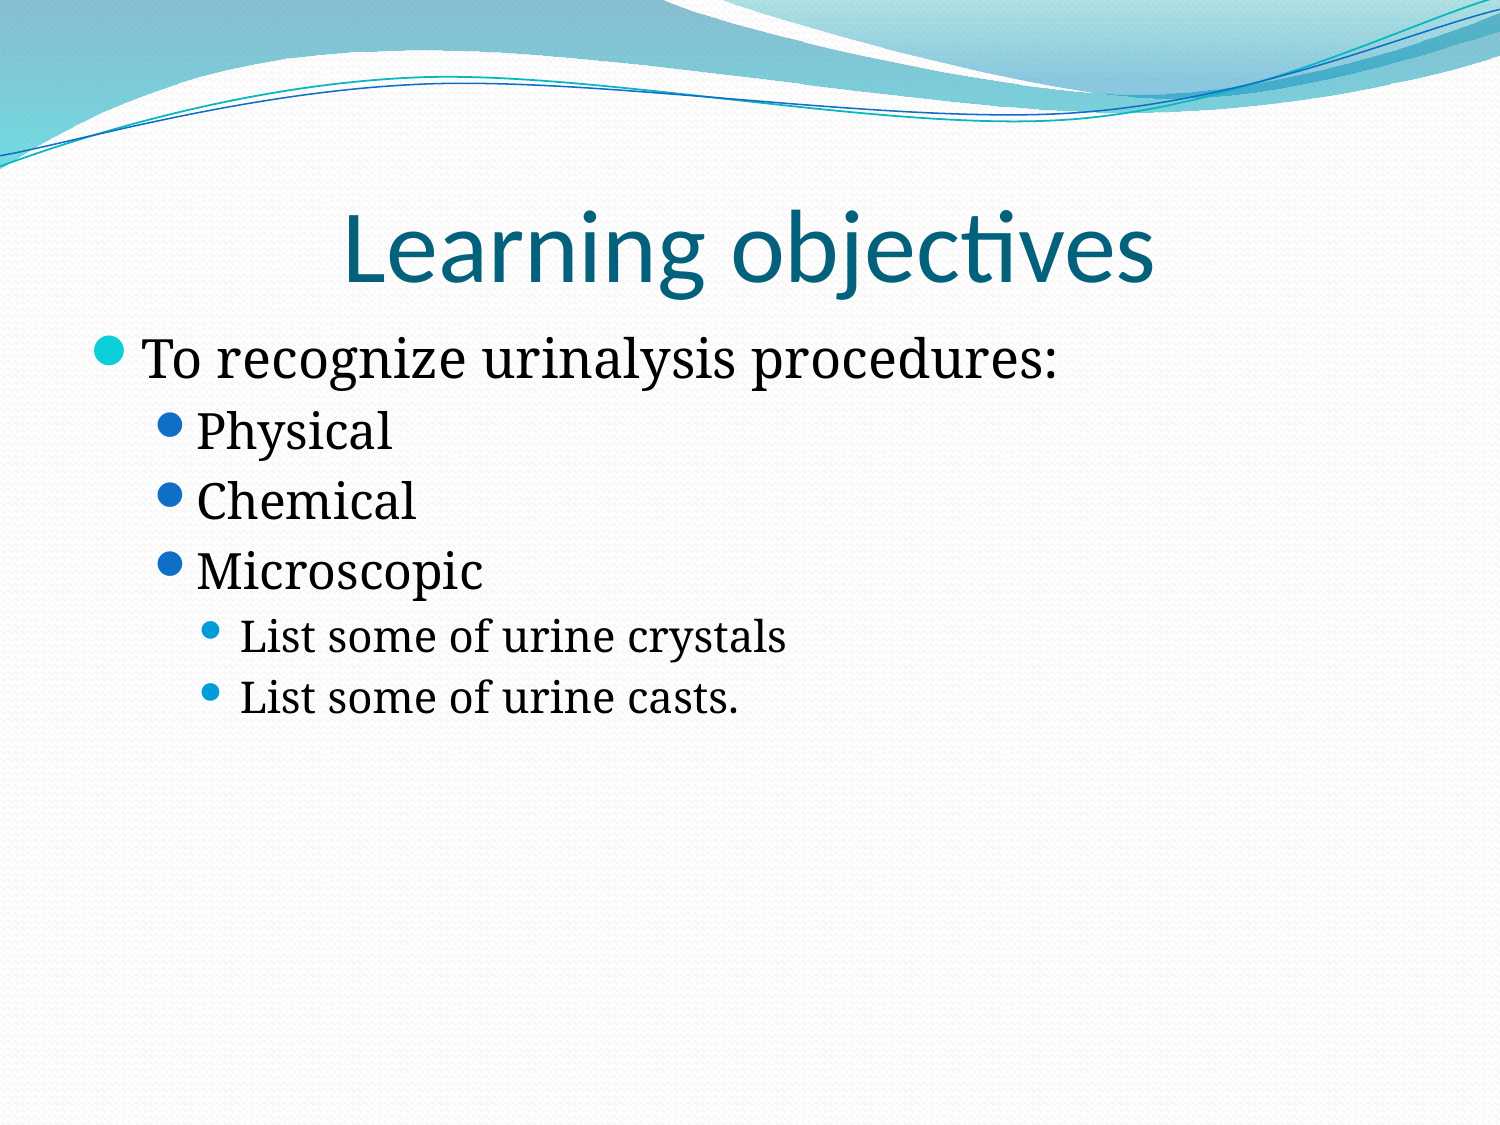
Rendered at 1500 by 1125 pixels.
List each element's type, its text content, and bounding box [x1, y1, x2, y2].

list To recognize urinalysis procedures: Physical Chemical Microscopic List some of urine crystals List some of urine casts. [75, 317, 1425, 1038]
title Learning objectives [75, 115, 1425, 303]
